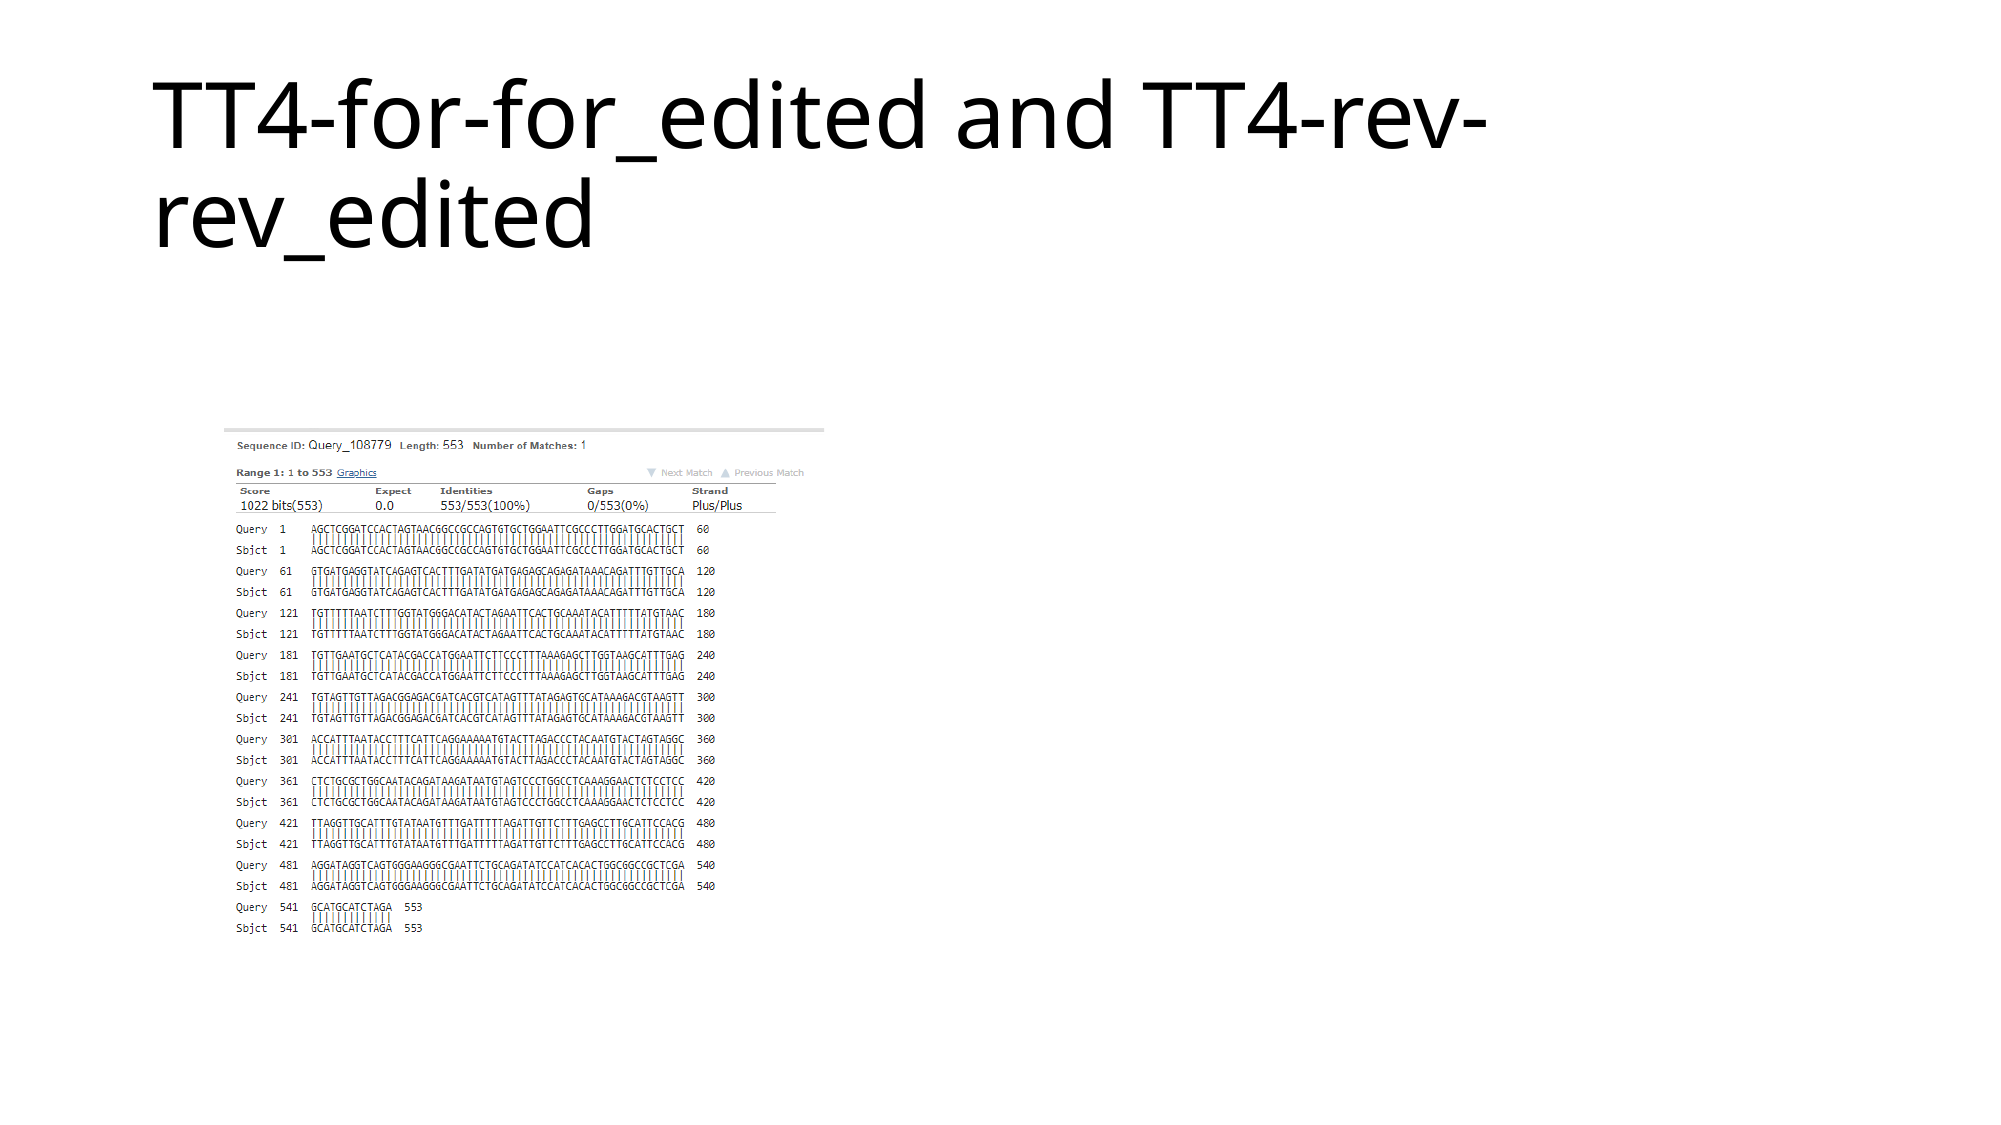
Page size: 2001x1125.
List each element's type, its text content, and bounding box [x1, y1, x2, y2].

title TT4-for-for_edited and TT4-rev-rev_edited [137, 59, 1863, 278]
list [217, 428, 825, 949]
